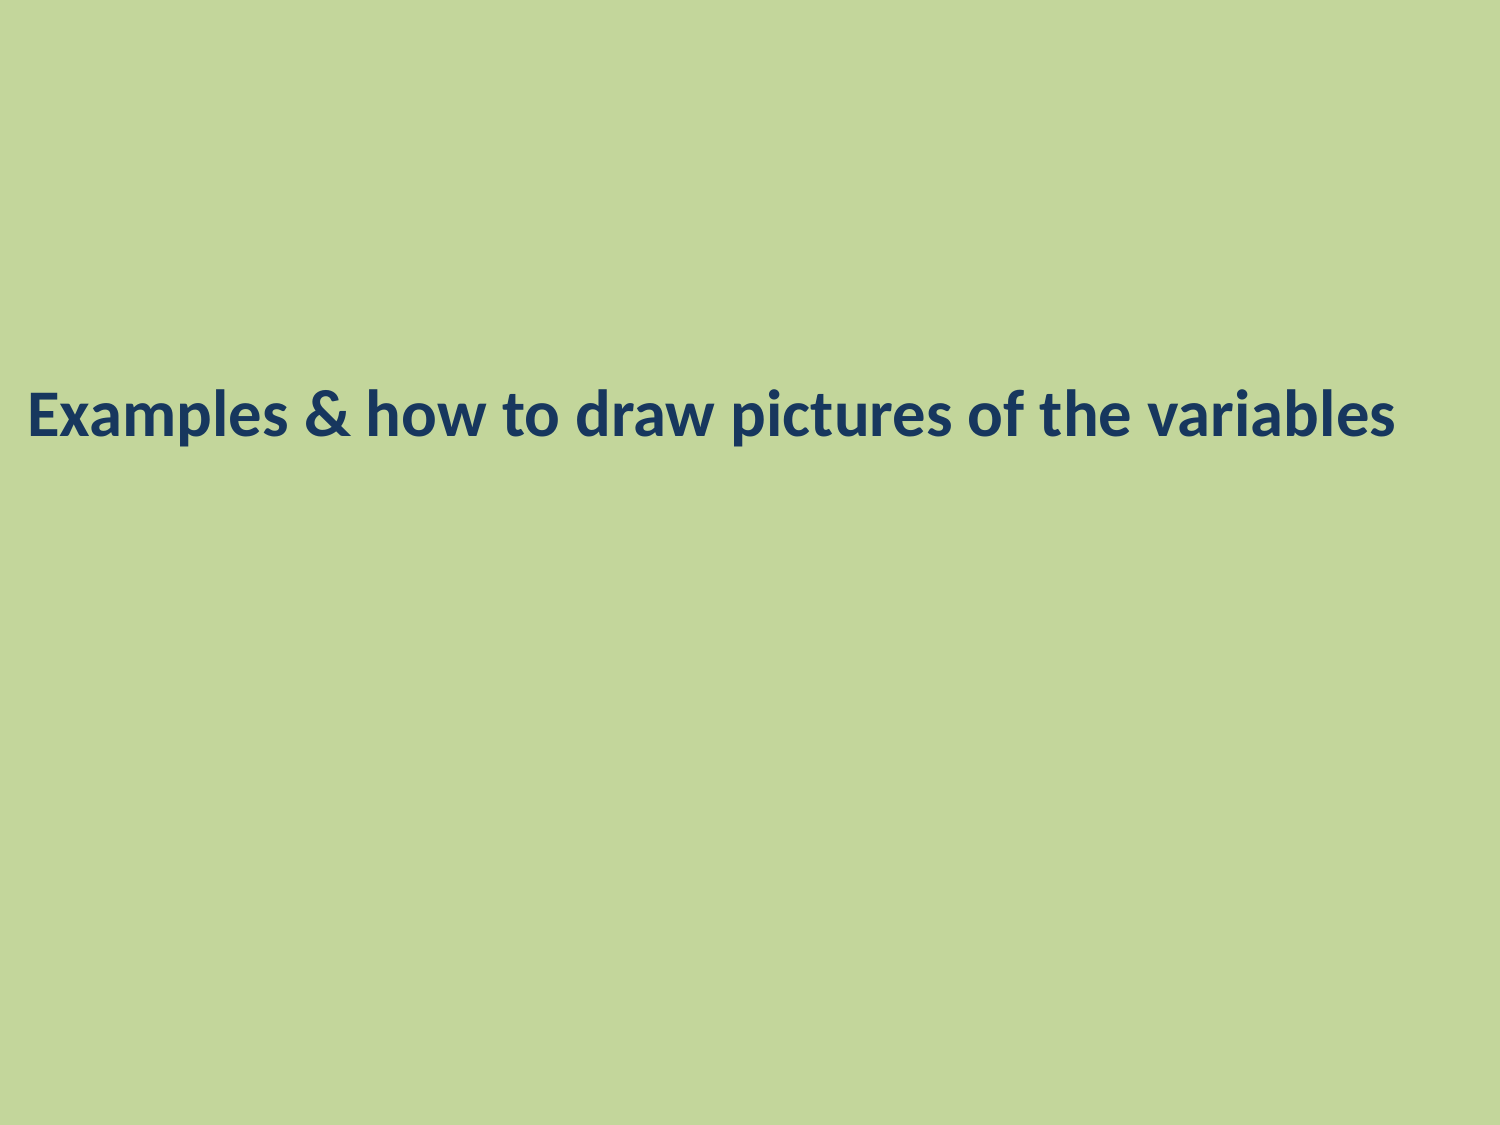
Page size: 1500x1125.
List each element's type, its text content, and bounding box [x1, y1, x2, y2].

text_box Examples & how to draw pictures of the variables [12, 362, 1500, 458]
